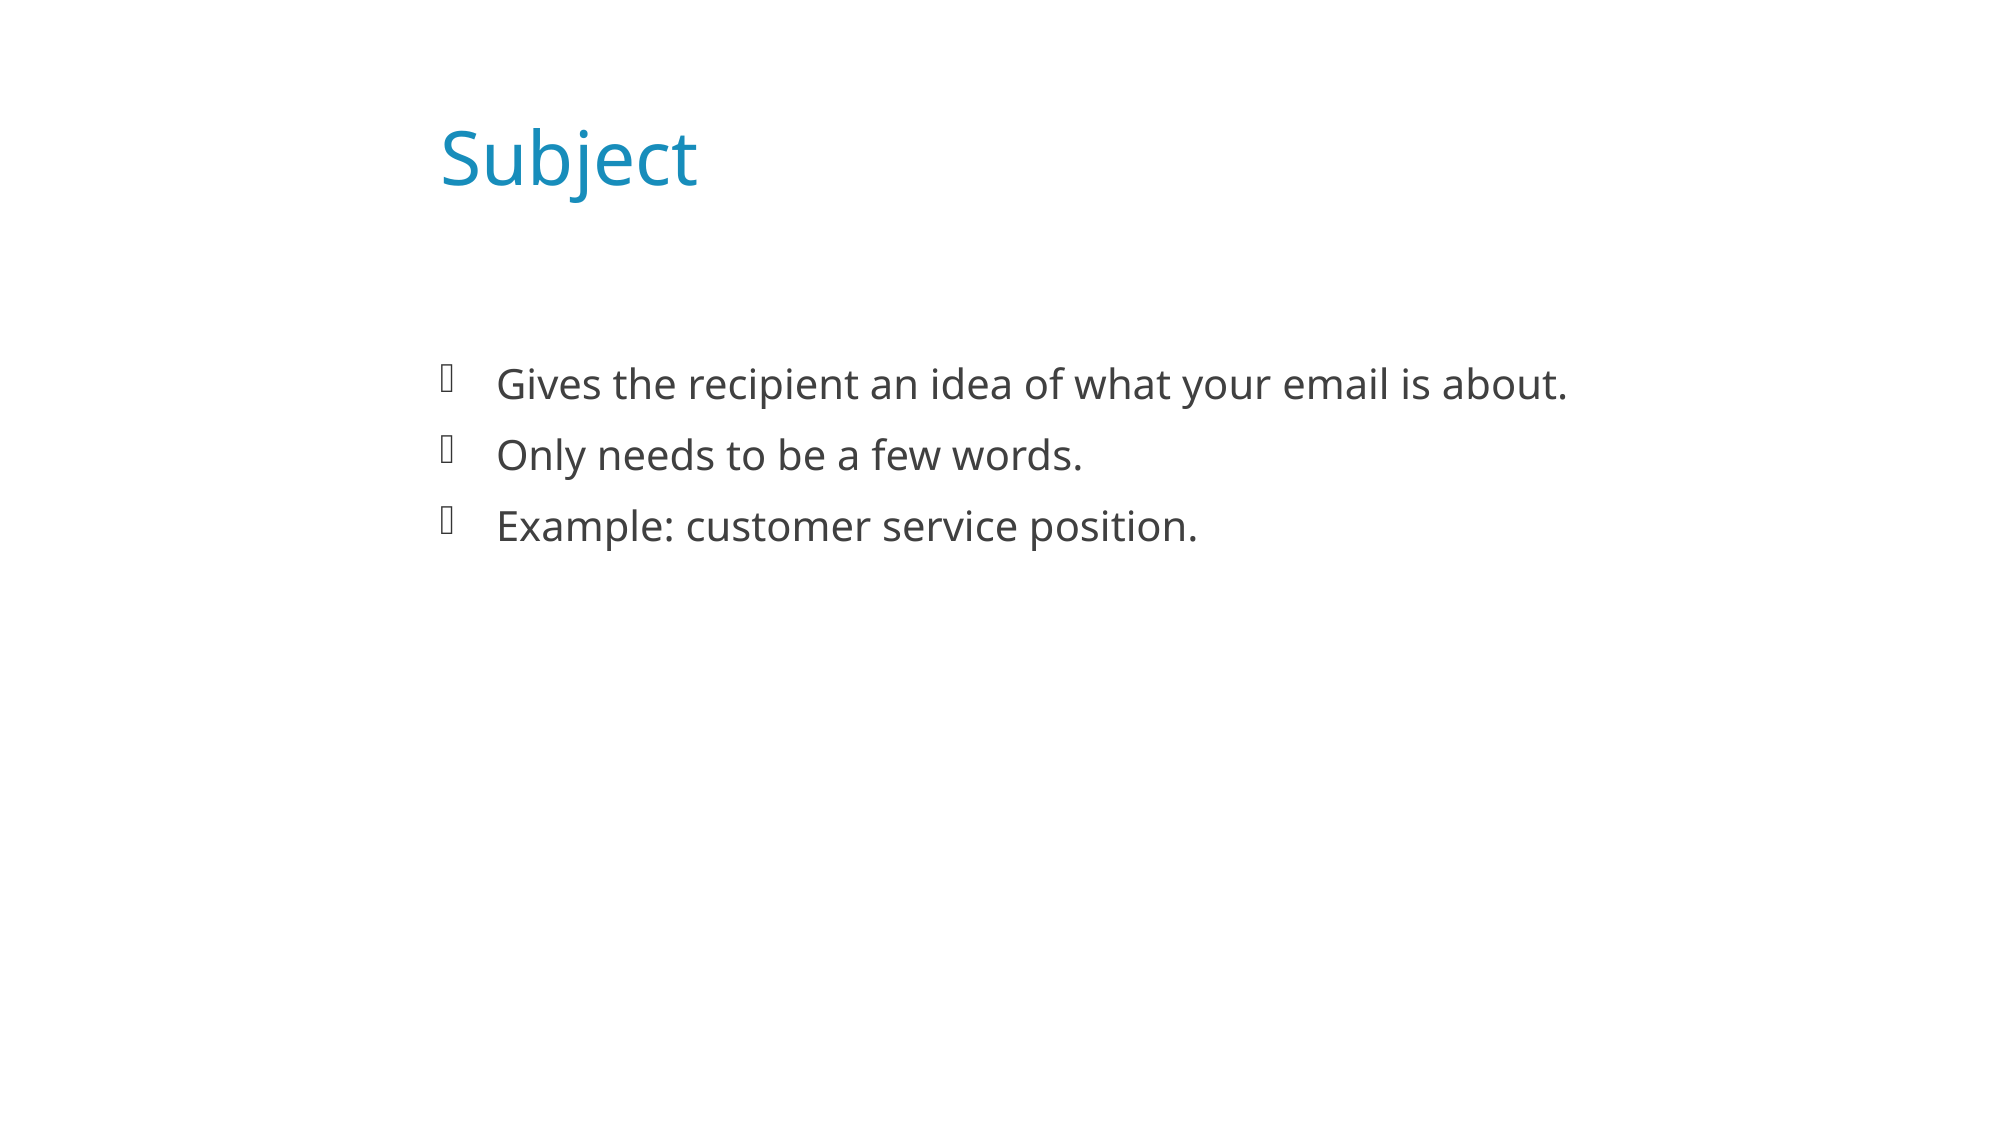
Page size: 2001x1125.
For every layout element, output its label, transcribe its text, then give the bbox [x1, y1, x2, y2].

list Gives the recipient an idea of what your email is about. Only needs to be a few words. Example: customer service position. [424, 350, 1888, 1074]
title Subject [425, 102, 1888, 313]
